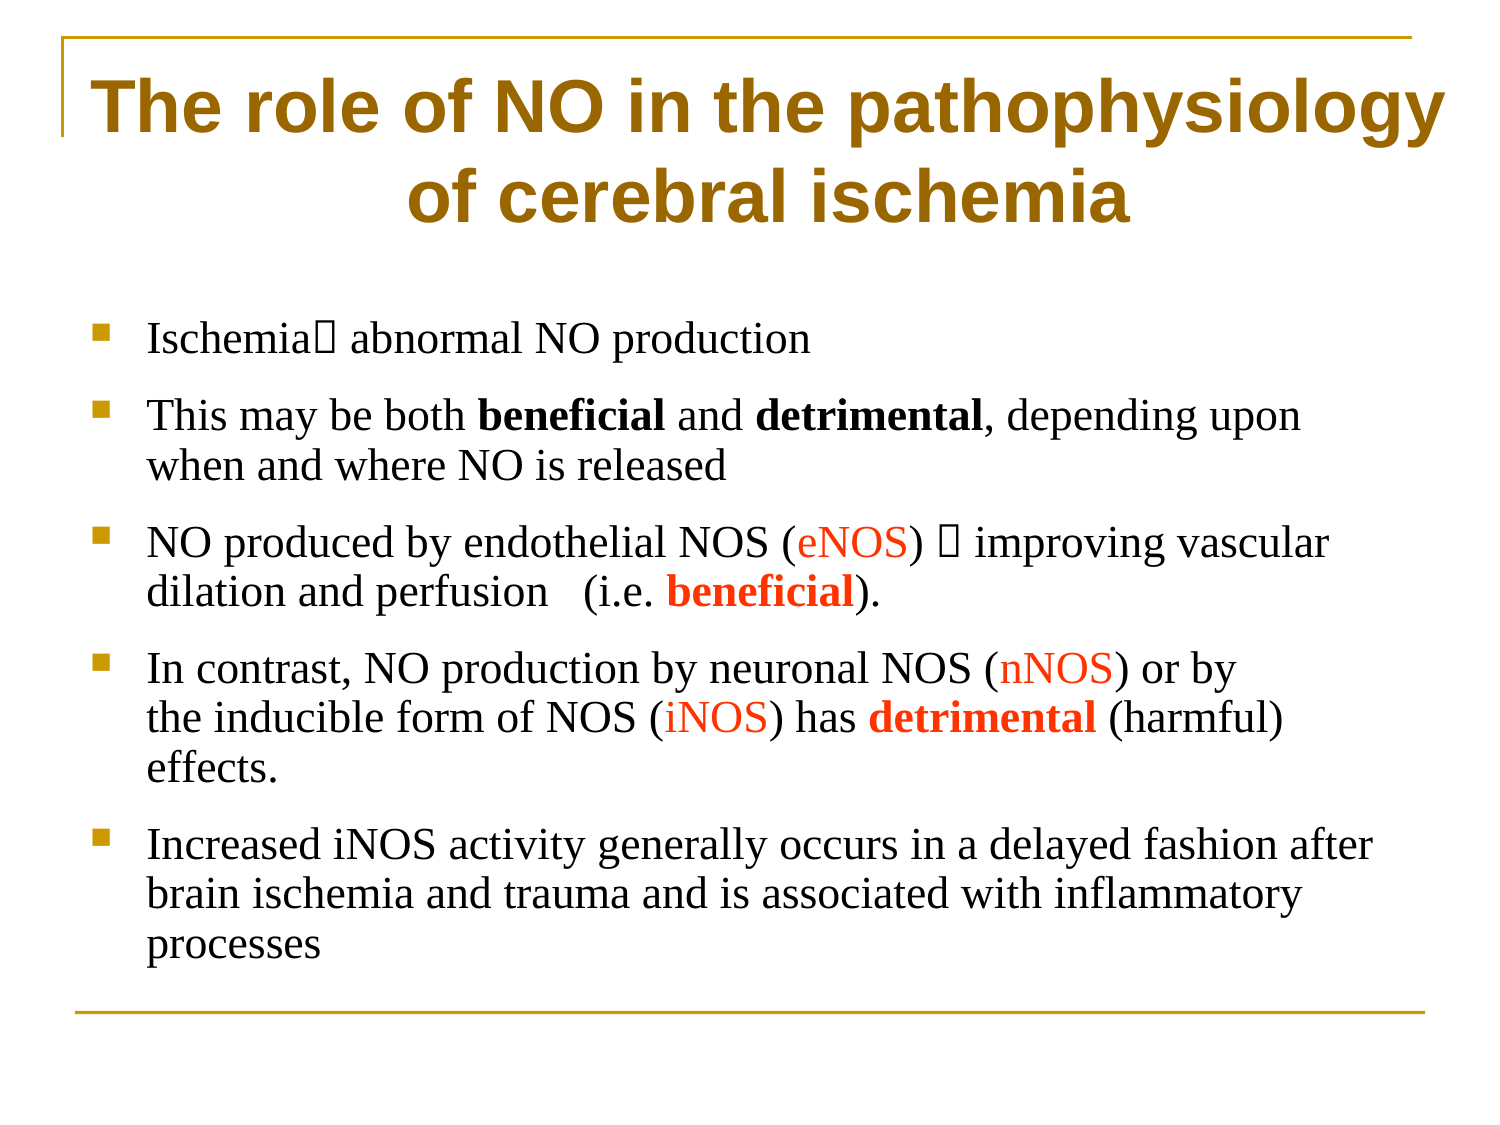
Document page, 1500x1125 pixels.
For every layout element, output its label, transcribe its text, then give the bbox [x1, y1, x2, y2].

list Ischemia abnormal NO production This may be both beneficial and detrimental, depending upon when and where NO is released NO produced by endothelial NOS (eNOS)  improving vascular dilation and perfusion (i.e. beneficial). In contrast, NO production by neuronal NOS (nNOS) or by the inducible form of NOS (iNOS) has detrimental (harmful) effects. Increased iNOS activity generally occurs in a delayed fashion after brain ischemia and trauma and is associated with inflammatory processes [75, 306, 1425, 1050]
title The role of NO in the pathophysiology of cerebral ischemia [75, 50, 1463, 238]
